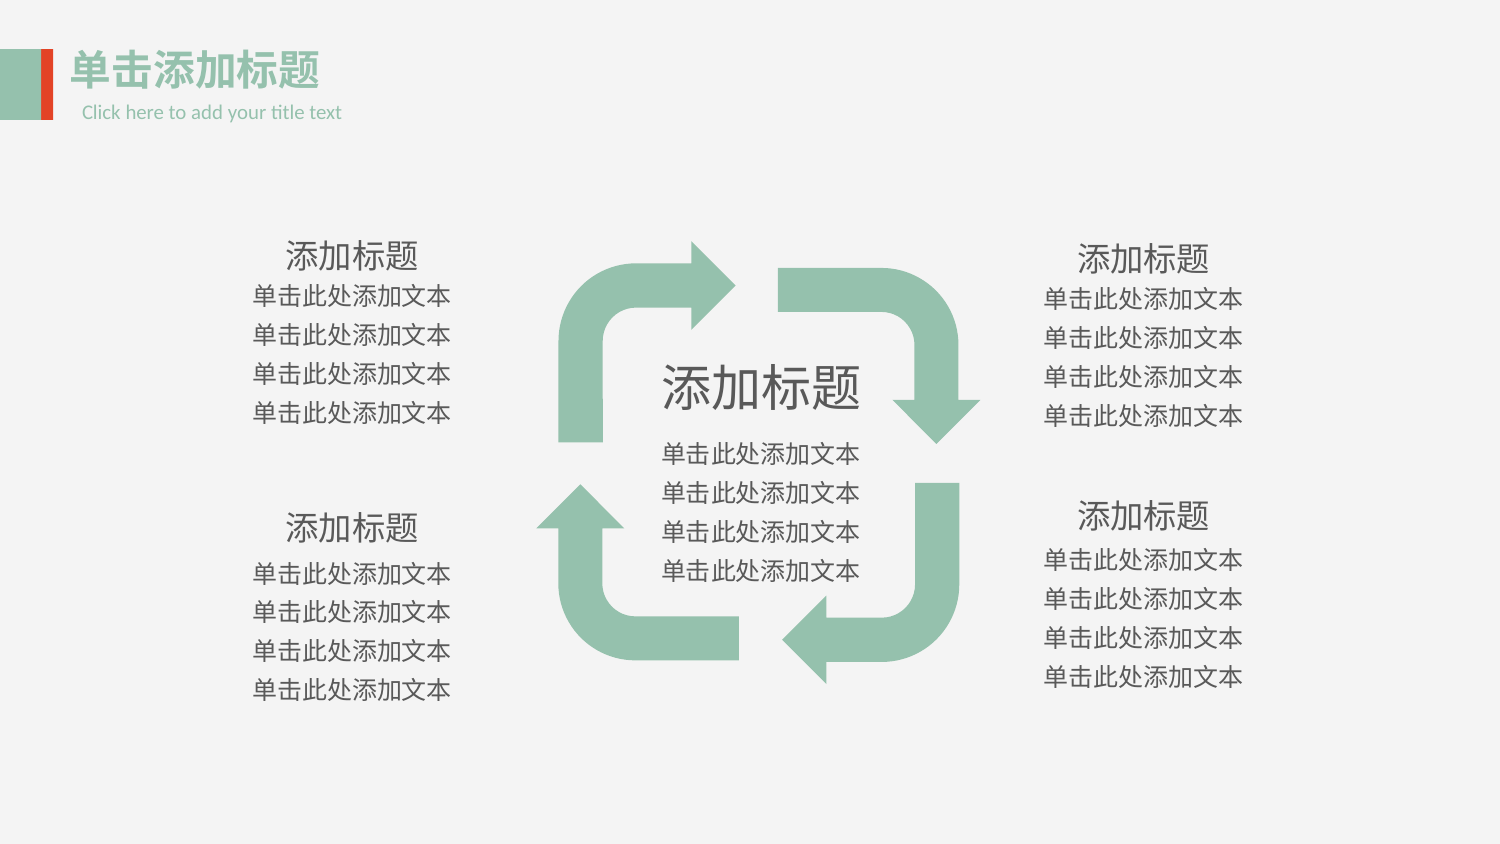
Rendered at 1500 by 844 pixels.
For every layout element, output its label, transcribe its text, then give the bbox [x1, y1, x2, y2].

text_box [204, 228, 500, 437]
text_box 单击添加标题 [55, 36, 336, 102]
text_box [0, 49, 54, 120]
text_box [776, 266, 983, 446]
text_box [533, 482, 740, 662]
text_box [613, 348, 909, 596]
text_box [995, 487, 1292, 702]
text_box [557, 238, 738, 444]
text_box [995, 230, 1292, 441]
text_box [780, 481, 961, 687]
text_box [204, 499, 500, 715]
text_box Click here to add your title text [67, 91, 358, 131]
